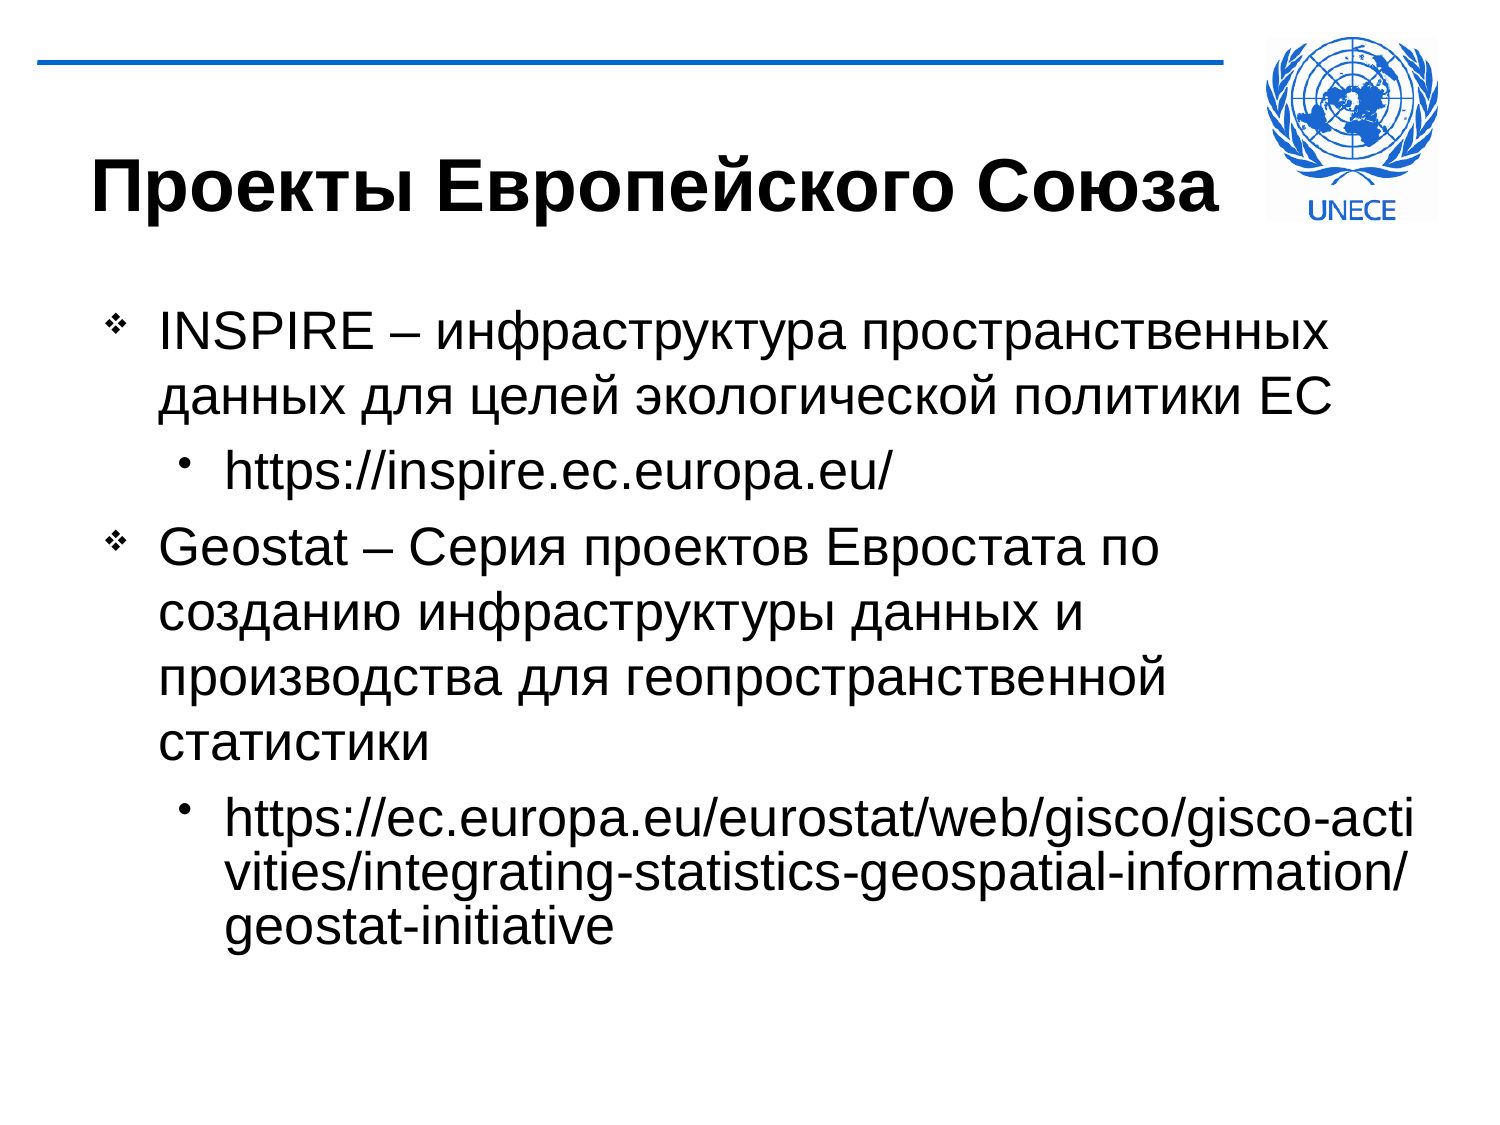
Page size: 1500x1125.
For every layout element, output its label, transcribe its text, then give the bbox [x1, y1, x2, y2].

list INSPIRE – инфраструктура пространственных данных для целей экологической политики ЕС https://inspire.ec.europa.eu/ Geostat – Серия проектов Евростата по созданию инфраструктуры данных и производства для геопространственной статистики https://ec.europa.eu/eurostat/web/gisco/gisco-activities/integrating-statistics-geospatial-information/geostat-initiative [87, 287, 1436, 1047]
picture [1266, 37, 1438, 221]
title Проекты Европейского Союза [75, 99, 1238, 263]
